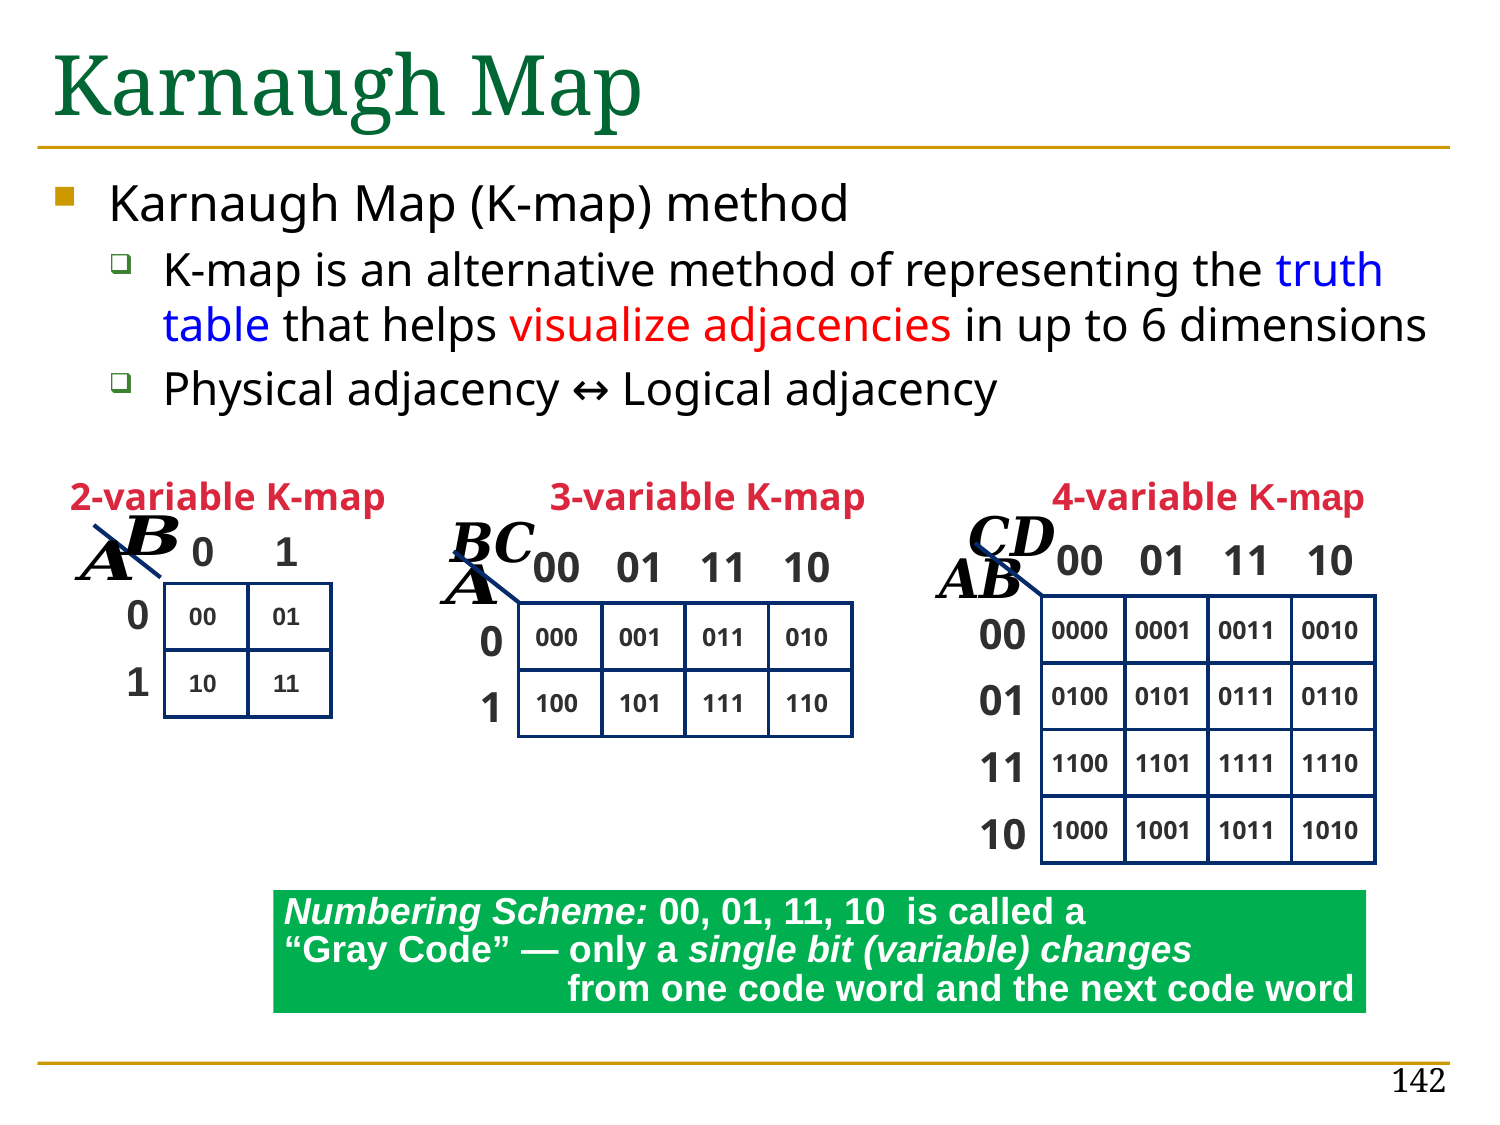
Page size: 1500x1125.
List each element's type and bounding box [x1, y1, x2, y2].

slide_number [1111, 1036, 1462, 1112]
table_cell [506, 536, 518, 560]
table_cell [1293, 798, 1373, 861]
text_box [1041, 475, 1376, 522]
table_header [1042, 522, 1375, 594]
table_cell [520, 605, 600, 668]
table_cell [1024, 529, 1042, 553]
text_box [453, 551, 521, 604]
table_cell [1293, 731, 1373, 794]
table_header [1029, 520, 1043, 536]
table_header [468, 526, 481, 536]
table_cell [1210, 665, 1290, 728]
table_cell [604, 605, 683, 668]
table_cell [687, 672, 767, 735]
table_cell [1210, 798, 1290, 861]
table_cell [1210, 731, 1290, 794]
title [37, 24, 1450, 163]
table_cell [520, 672, 600, 735]
table_header [435, 470, 852, 601]
table_cell [1127, 798, 1206, 861]
table_cell [687, 605, 767, 668]
table_cell [1043, 731, 1123, 794]
table_header [983, 519, 1004, 529]
text_box [852, 475, 883, 522]
table_cell [1127, 598, 1206, 661]
table_cell [1293, 665, 1373, 728]
table_cell [770, 605, 850, 668]
table_header [958, 463, 1375, 529]
table_cell [1210, 598, 1290, 661]
table_cell [464, 542, 479, 559]
table_cell [770, 672, 850, 735]
text_box [974, 542, 1042, 596]
table_cell [435, 536, 518, 736]
table_cell [1043, 598, 1123, 661]
table_cell [604, 672, 683, 735]
text_box [273, 890, 1367, 1013]
list [37, 163, 1450, 1016]
table_cell [1293, 598, 1373, 661]
table_cell [1127, 731, 1206, 794]
table_cell [958, 529, 1042, 863]
table_cell [1043, 798, 1123, 861]
table_cell [1043, 665, 1123, 728]
text_box [0, 449, 435, 717]
table_cell [1127, 665, 1206, 728]
